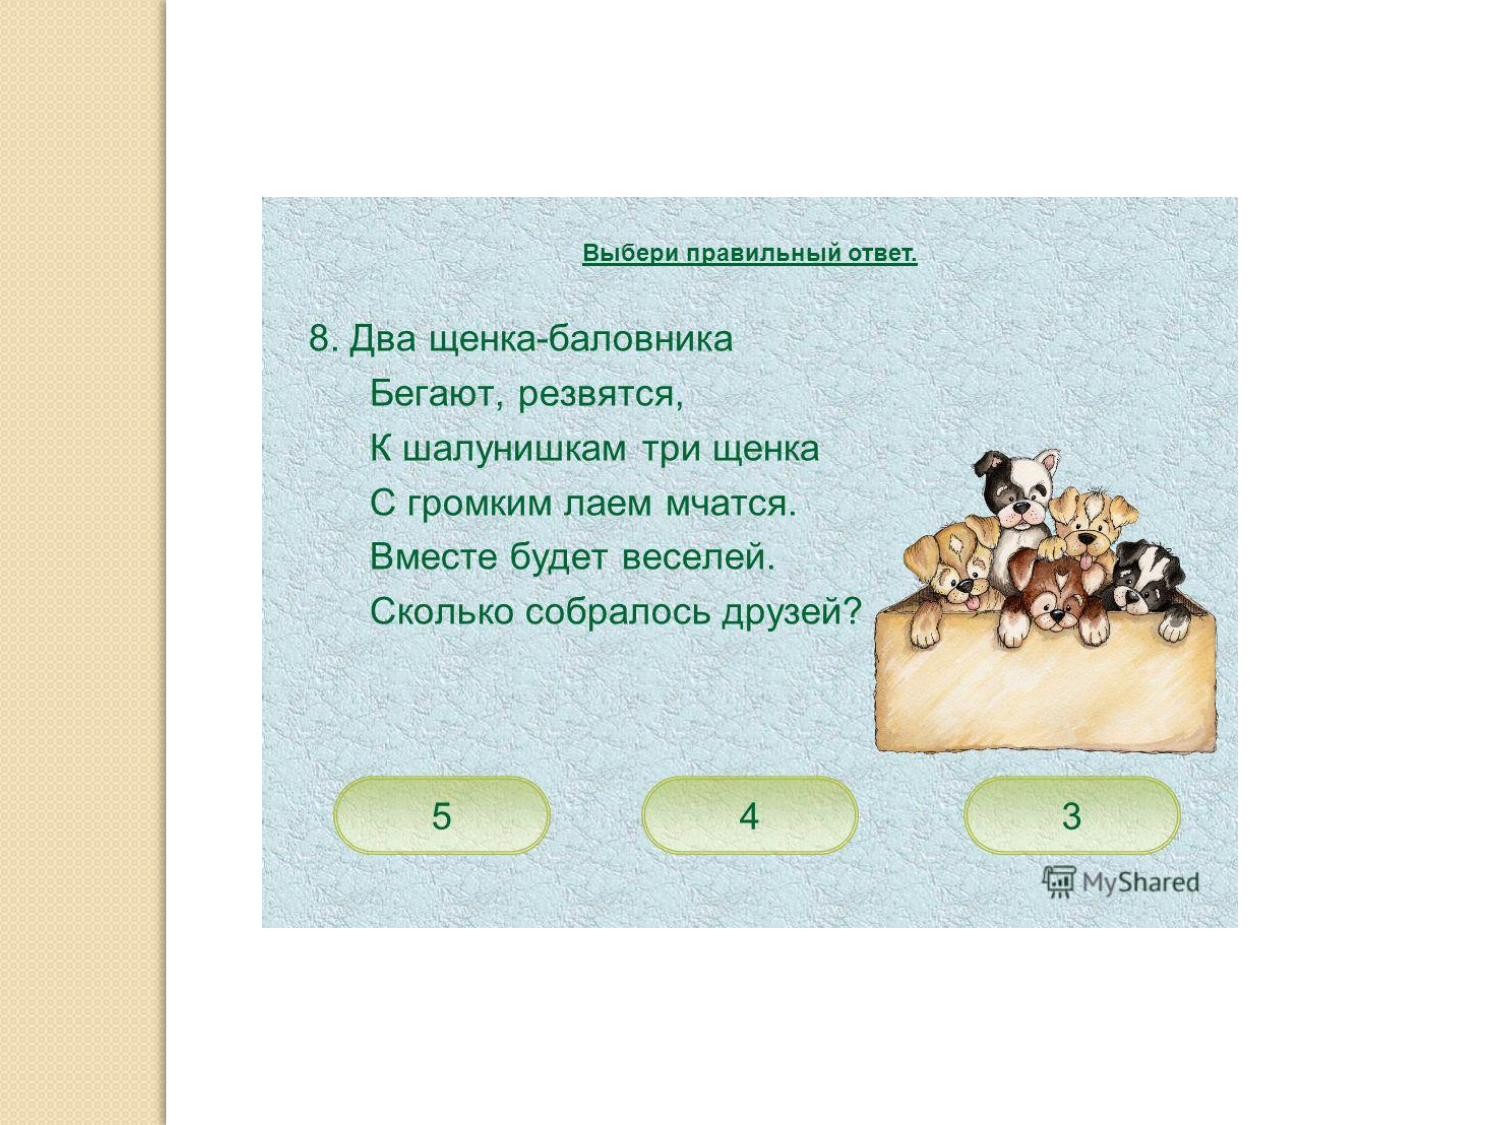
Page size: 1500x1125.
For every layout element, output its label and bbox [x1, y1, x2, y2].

picture [262, 196, 1238, 929]
